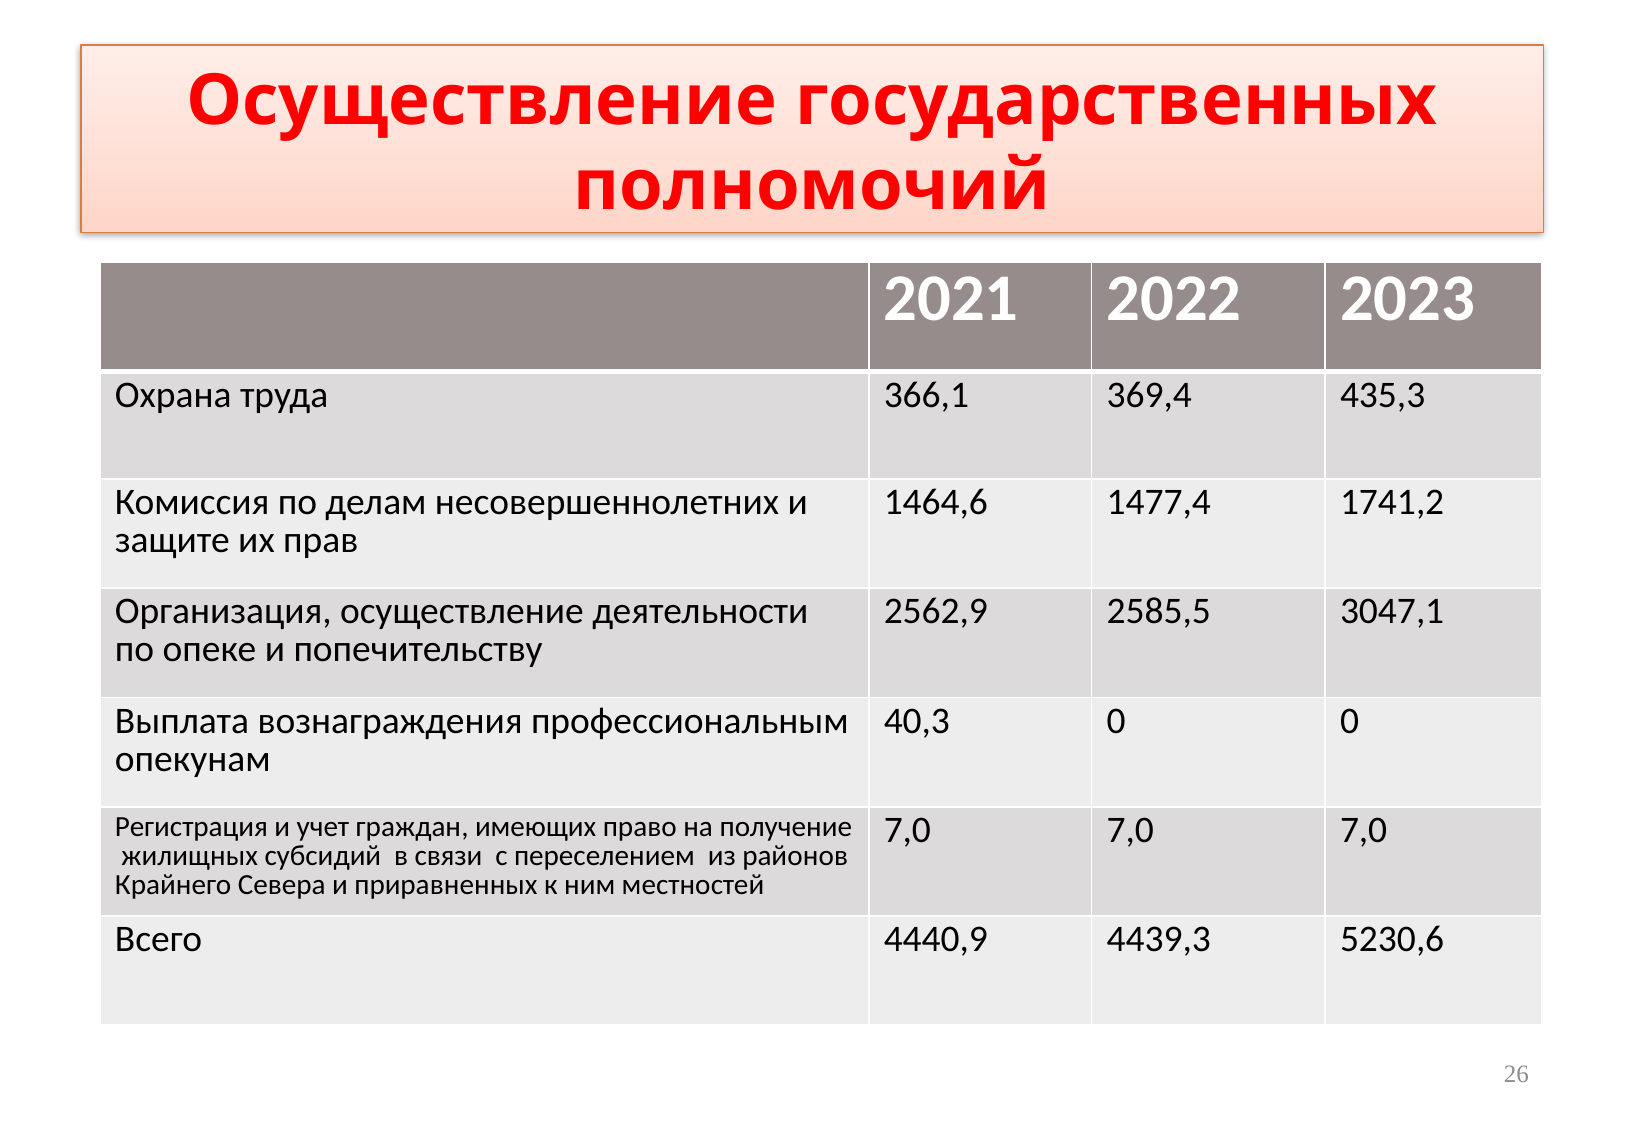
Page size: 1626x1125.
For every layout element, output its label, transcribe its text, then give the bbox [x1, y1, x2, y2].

table_cell Организация, осуществление деятельности по опеке и попечительству [101, 589, 868, 697]
table_cell 4440,9 [870, 917, 1091, 1024]
table_cell 7,0 [1092, 808, 1324, 915]
table_cell 5230,6 [1326, 917, 1541, 1024]
table_cell 435,3 [1326, 374, 1541, 478]
table_cell 2562,9 [870, 589, 1091, 697]
slide_number 26 [1164, 1042, 1544, 1103]
table_cell 1477,4 [1092, 480, 1324, 587]
table_cell 3047,1 [1326, 589, 1541, 697]
table_cell 1741,2 [1326, 480, 1541, 587]
table_cell Всего [101, 917, 868, 1024]
table_header [101, 263, 868, 369]
table_cell 4439,3 [1092, 917, 1324, 1024]
table_cell 366,1 [870, 374, 1091, 478]
table_cell 0 [1326, 698, 1541, 806]
table_cell 1464,6 [870, 480, 1091, 587]
table_cell 369,4 [1092, 374, 1324, 478]
table_cell Регистрация и учет граждан, имеющих право на получение жилищных субсидий в связи с переселением из районов Крайнего Севера и приравненных к ним местностей [101, 808, 868, 915]
table_cell Комиссия по делам несовершеннолетних и защите их прав [101, 480, 868, 587]
table_cell Охрана труда [101, 374, 868, 478]
table_cell 2585,5 [1092, 589, 1324, 697]
table_header 2021 [870, 263, 1091, 369]
title Осуществление государственных полномочий [80, 44, 1544, 233]
table_cell 7,0 [870, 808, 1091, 915]
table_cell 40,3 [870, 698, 1091, 806]
table_cell 7,0 [1326, 808, 1541, 915]
table_cell 0 [1092, 698, 1324, 806]
table_header 2023 [1326, 263, 1541, 369]
table_header 2022 [1092, 263, 1324, 369]
table_cell Выплата вознаграждения профессиональным опекунам [101, 698, 868, 806]
